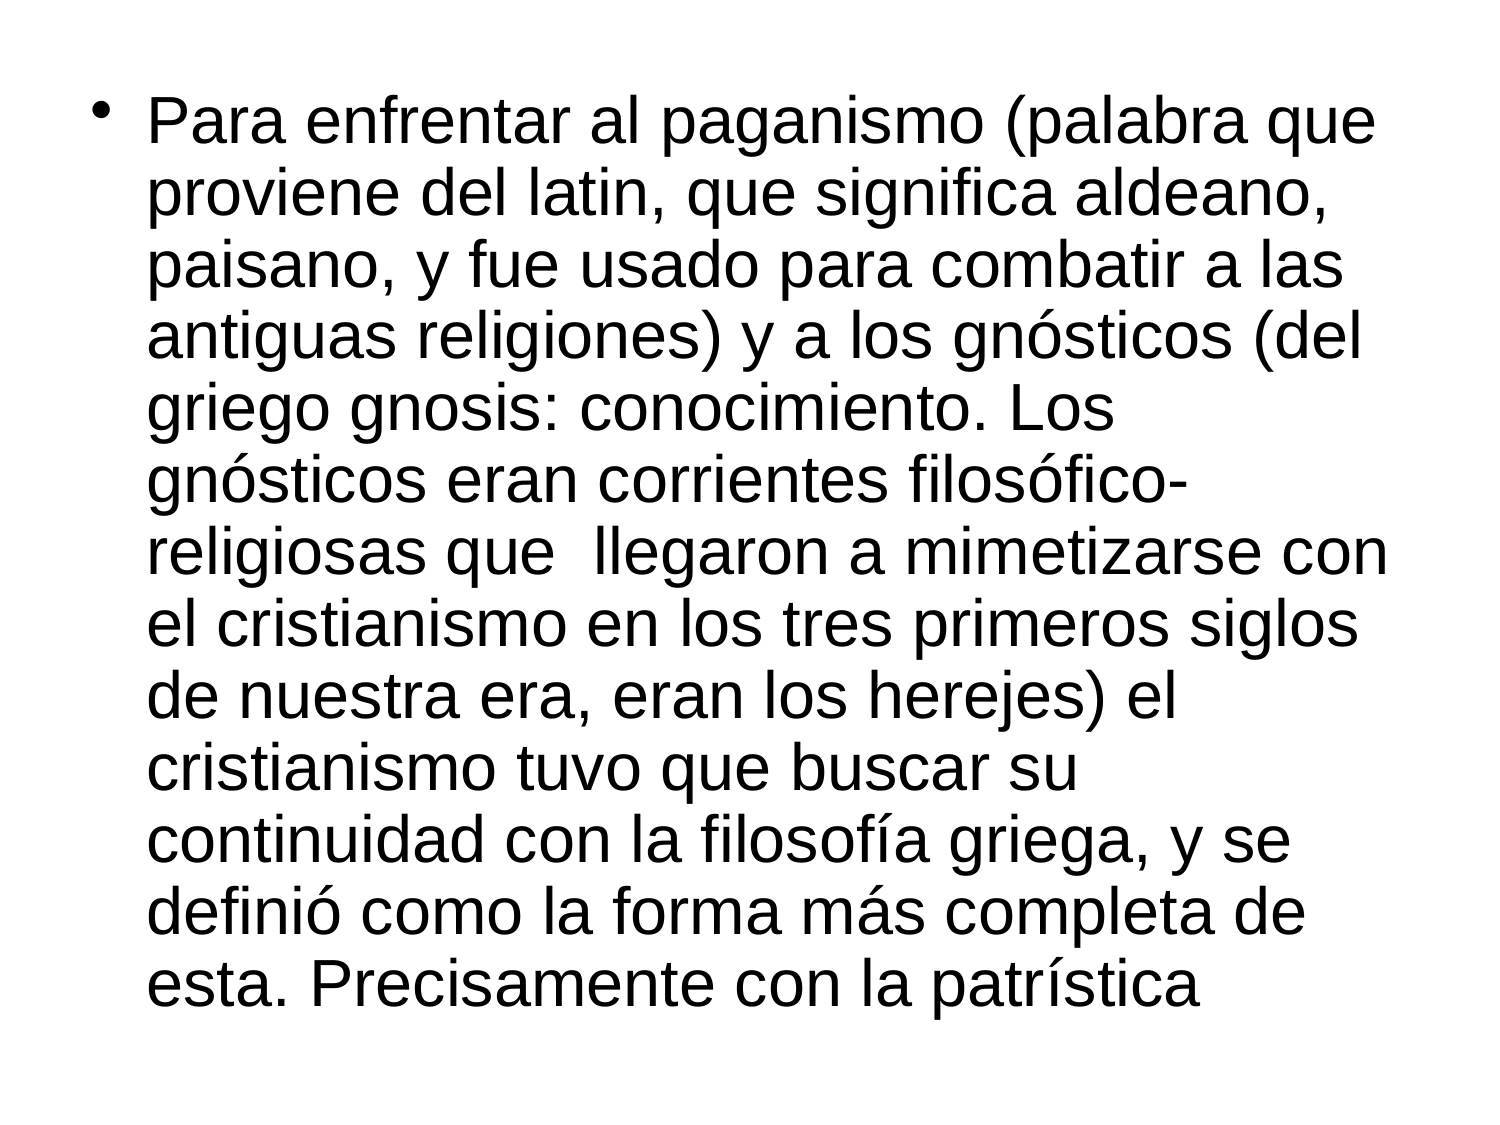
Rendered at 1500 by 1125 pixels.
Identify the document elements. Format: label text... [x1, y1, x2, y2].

list Para enfrentar al paganismo (palabra que proviene del latin, que significa aldeano, paisano, y fue usado para combatir a las antiguas religiones) y a los gnósticos (del griego gnosis: conocimiento. Los gnósticos eran corrientes filosófico-religiosas que llegaron a mimetizarse con el cristianismo en los tres primeros siglos de nuestra era, eran los herejes) el cristianismo tuvo que buscar su continuidad con la filosofía griega, y se definió como la forma más completa de esta. Precisamente con la patrística [74, 77, 1426, 1048]
